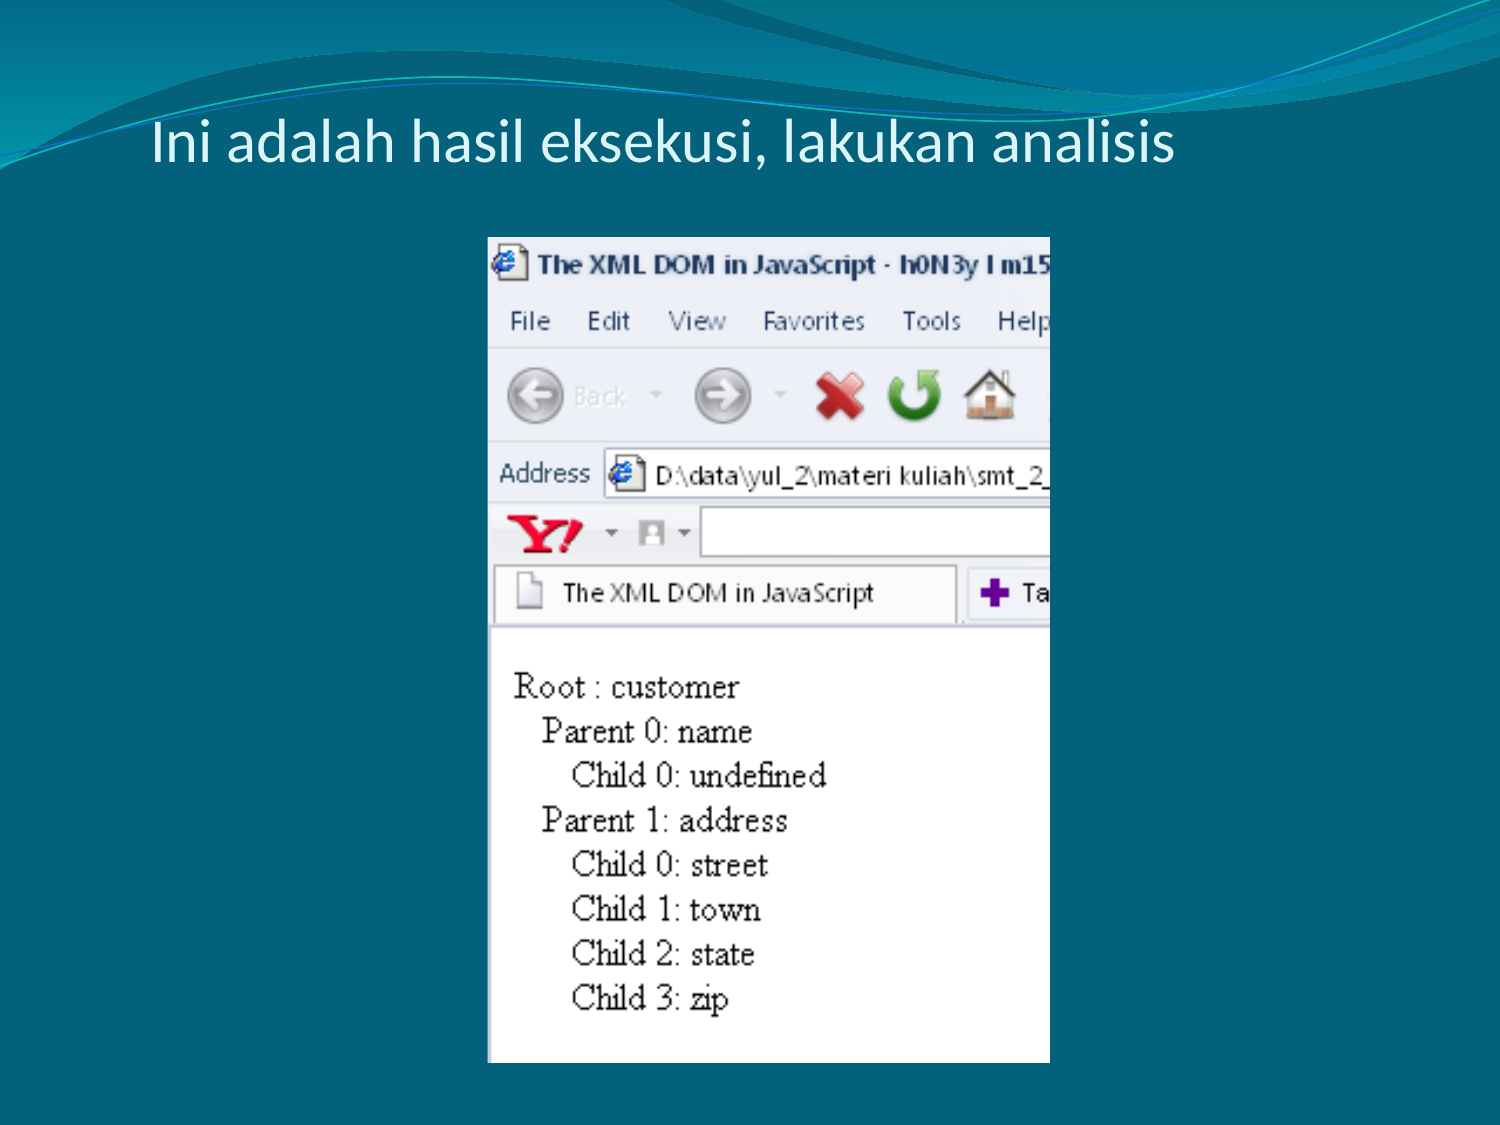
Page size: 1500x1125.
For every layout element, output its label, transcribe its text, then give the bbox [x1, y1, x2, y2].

picture [488, 238, 1049, 1062]
title Ini adalah hasil eksekusi, lakukan analisis [149, 124, 1500, 176]
